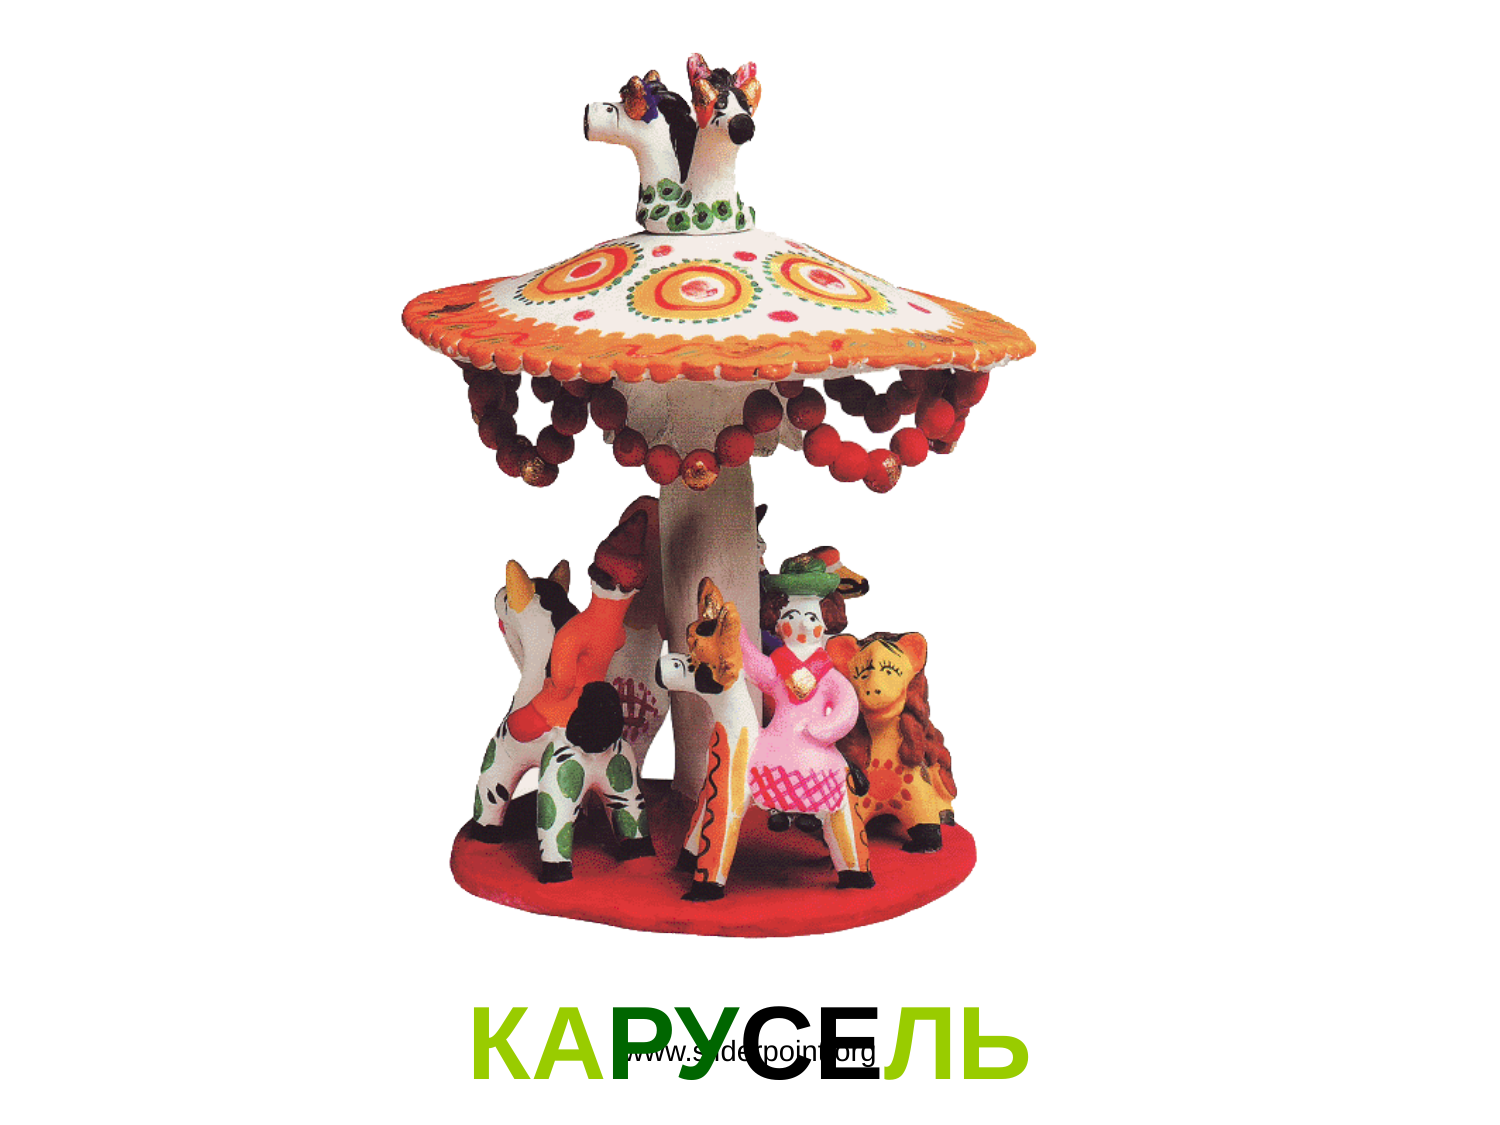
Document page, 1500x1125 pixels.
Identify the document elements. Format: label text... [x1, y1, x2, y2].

text_box КАРУСЕЛЬ [0, 950, 1500, 1125]
picture [362, 36, 1066, 950]
footer www.sliderpoint.org [512, 1024, 988, 1103]
